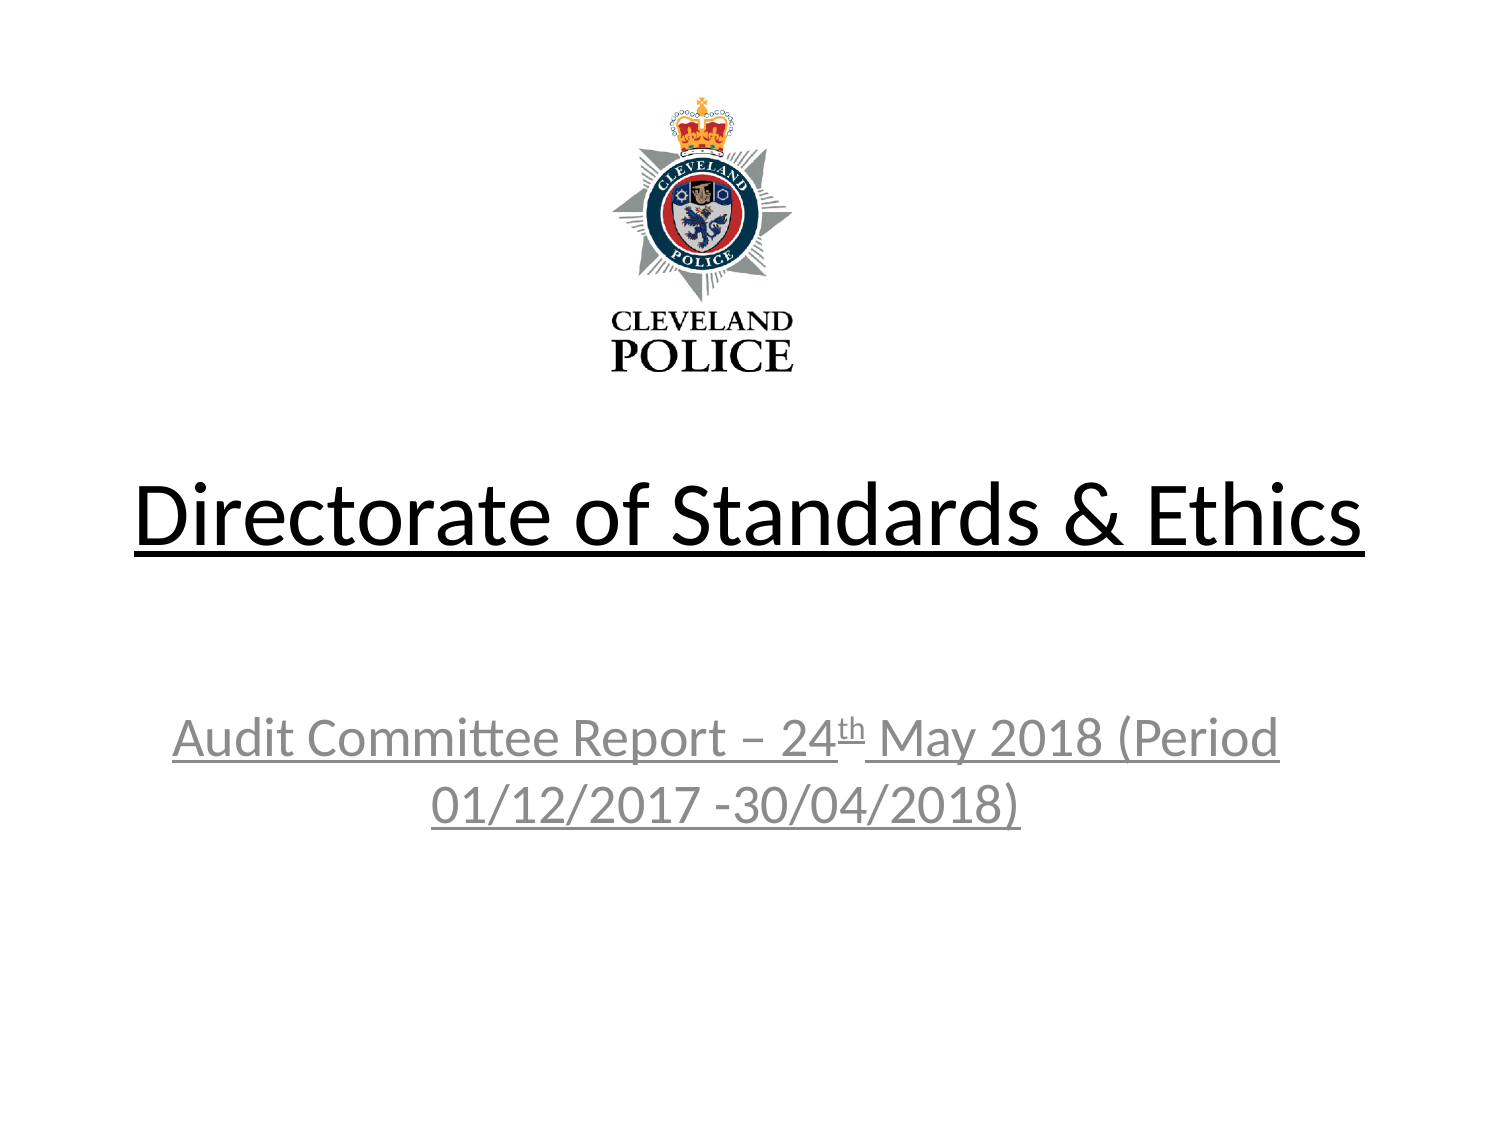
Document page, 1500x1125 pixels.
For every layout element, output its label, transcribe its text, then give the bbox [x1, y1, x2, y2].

picture [548, 77, 852, 393]
title Directorate of Standards & Ethics [112, 387, 1388, 629]
subtitle Audit Committee Report – 24th May 2018 (Period 01/12/2017 -30/04/2018) [100, 692, 1353, 842]
